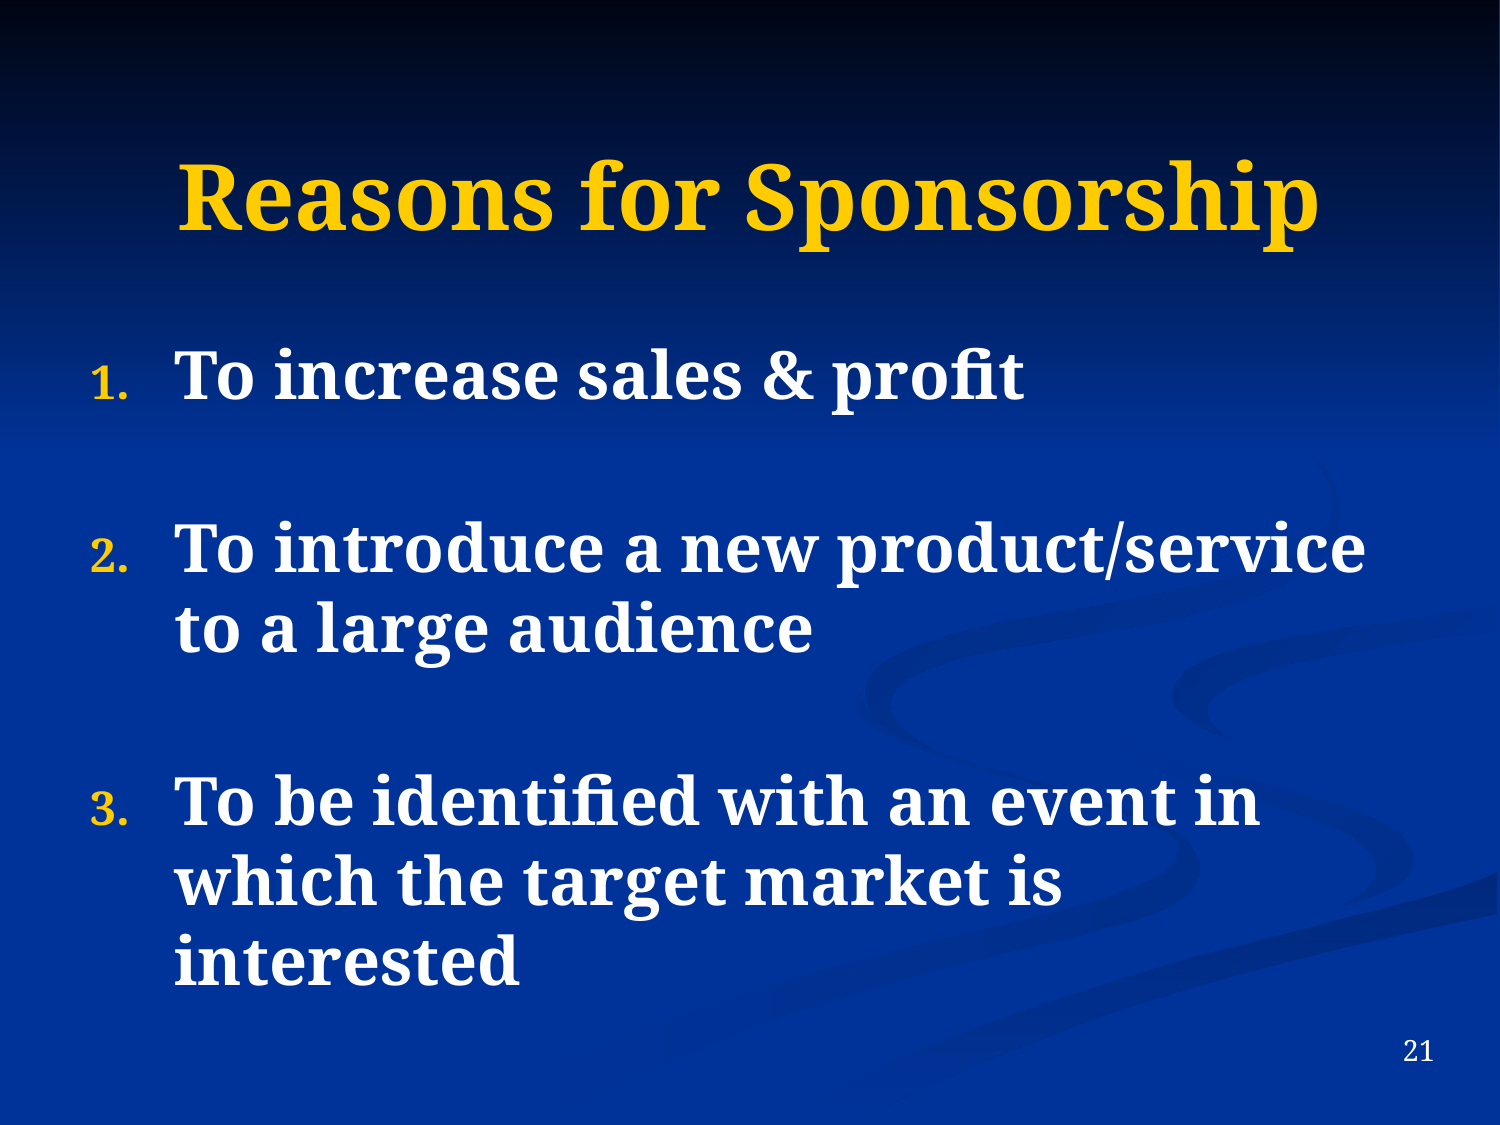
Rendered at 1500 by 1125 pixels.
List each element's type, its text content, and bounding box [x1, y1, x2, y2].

text_box 21 [1137, 1024, 1450, 1103]
list To increase sales & profit To introduce a new product/service to a large audience To be identified with an event in which the target market is interested [74, 324, 1426, 1006]
title Reasons for Sponsorship [74, 44, 1426, 233]
